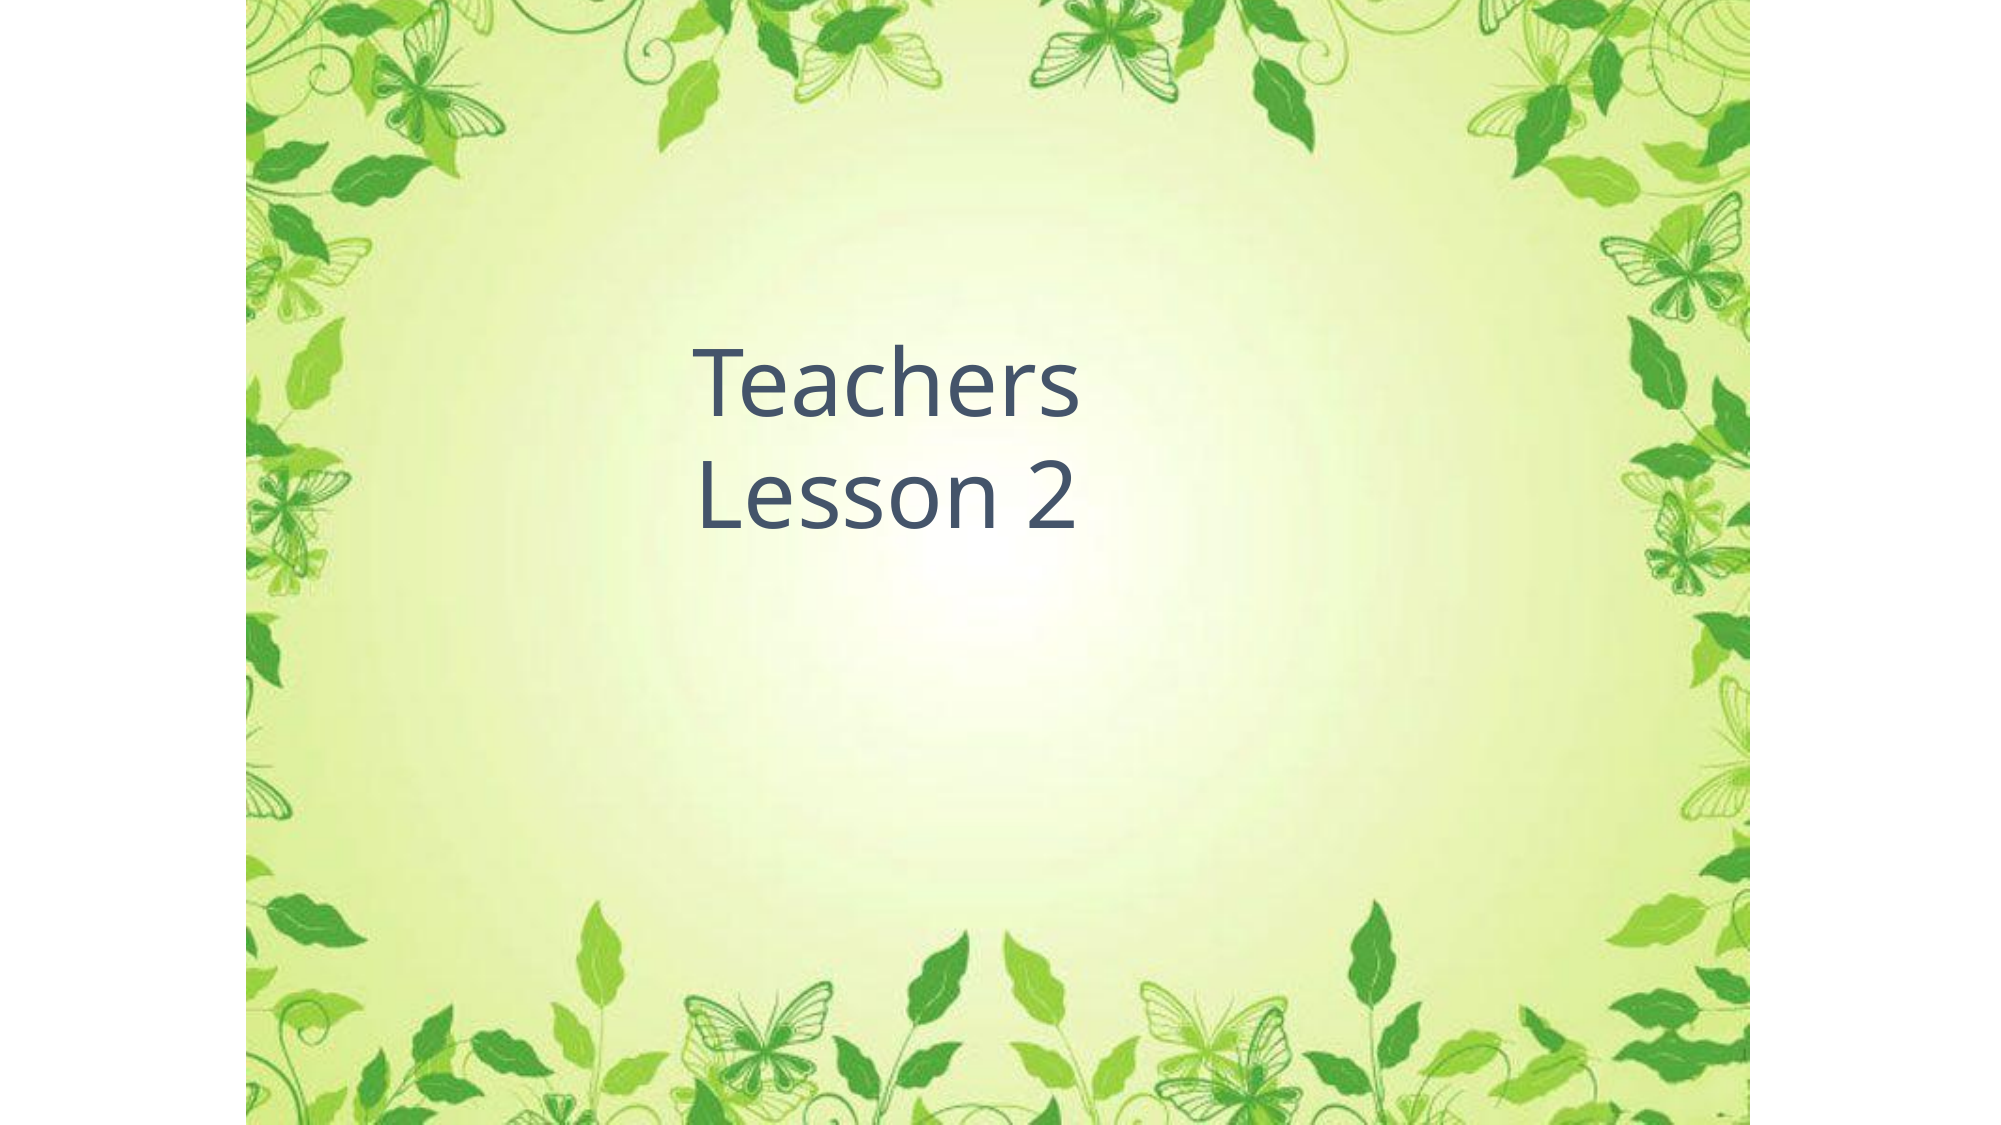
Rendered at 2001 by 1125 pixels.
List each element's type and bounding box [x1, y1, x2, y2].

picture [245, 0, 1750, 1125]
